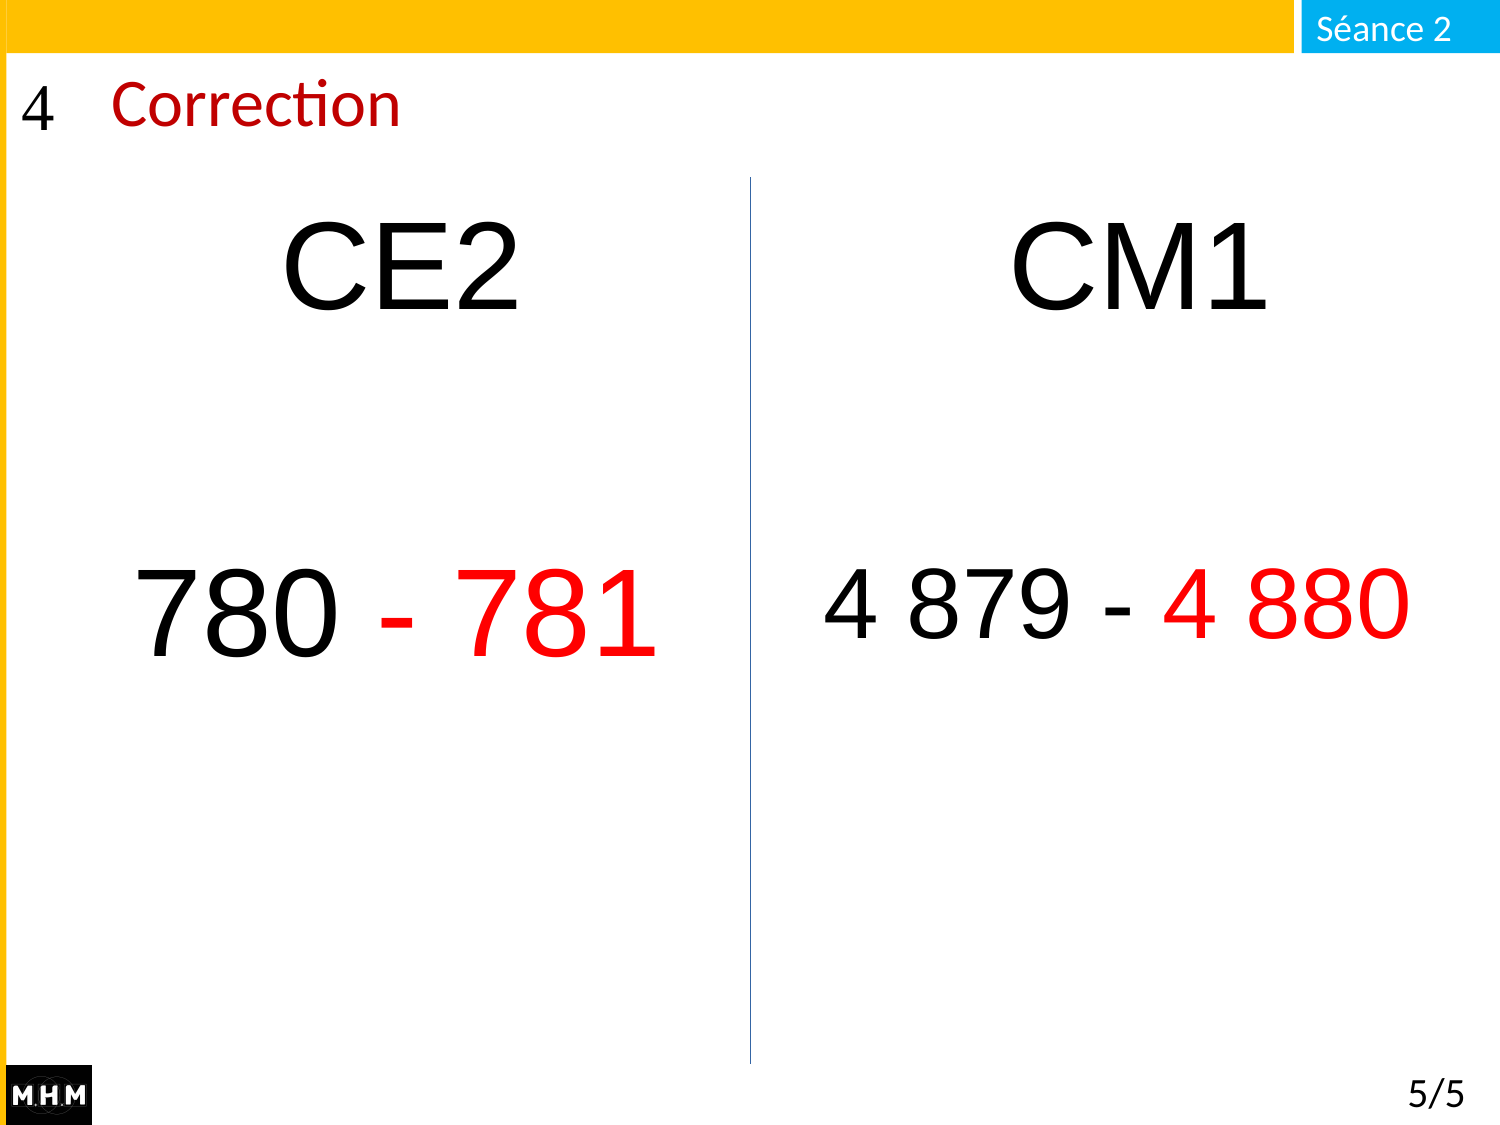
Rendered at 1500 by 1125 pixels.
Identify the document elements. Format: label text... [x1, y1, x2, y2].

title Correction [96, 60, 1391, 150]
list 5/5 [1373, 1064, 1500, 1125]
picture [6, 1065, 92, 1125]
text_box CE2 CM1 [265, 177, 1300, 332]
text_box 4 879 - 4 880 [808, 531, 1447, 658]
text_box 780 - 781 [118, 524, 680, 680]
